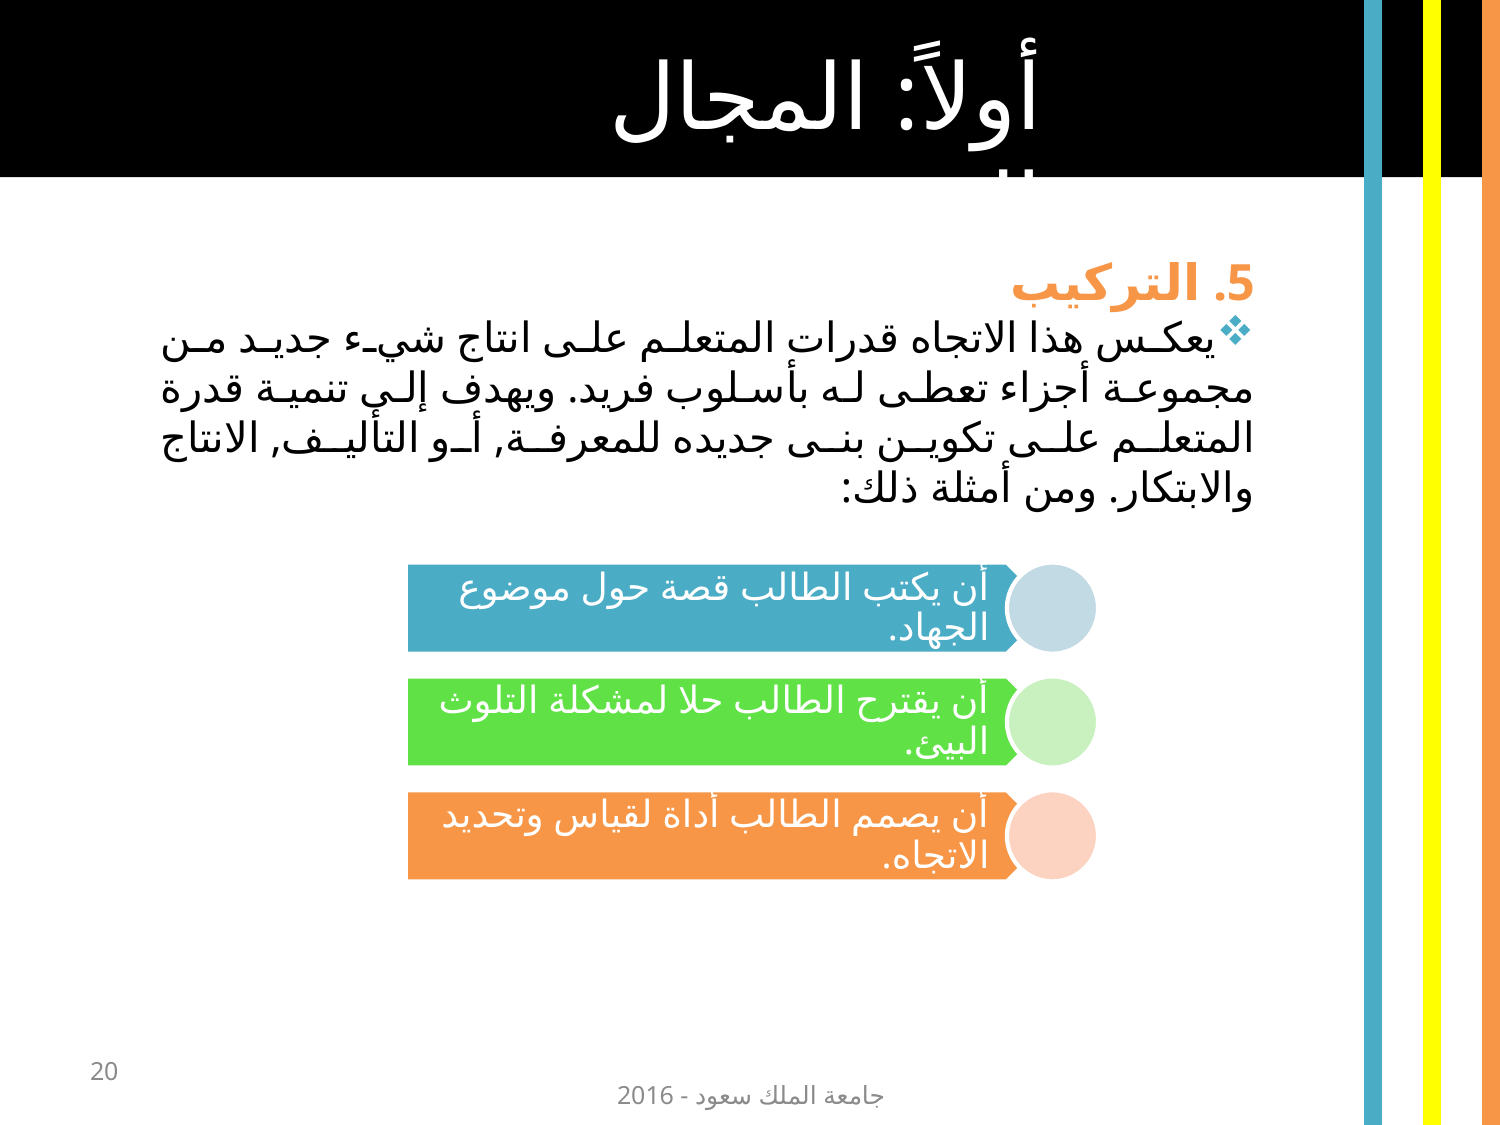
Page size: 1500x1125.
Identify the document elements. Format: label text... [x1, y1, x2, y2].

text_box [1443, 0, 1480, 179]
text_box [1421, 0, 1443, 1125]
footer جامعة الملك سعود - 2016 [513, 1065, 989, 1125]
text_box 5. التركيب يعكس هذا الاتجاه قدرات المتعلم على انتاج شيء جديد من مجموعة أجزاء تعطى له بأسلوب فريد. ويهدف إلى تنمية قدرة المتعلم على تكوين بنى جديده للمعرفة, أو التأليف, الانتاج والابتكار. ومن أمثلة ذلك: [145, 243, 1270, 519]
text_box [1480, 0, 1500, 1125]
text_box [1362, 0, 1384, 1125]
text_box [1384, 0, 1421, 179]
slide_number 20 [75, 1042, 425, 1103]
text_box [0, 0, 1362, 179]
text_box أولاً: المجال المعرفي [360, 30, 1058, 243]
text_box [265, 562, 1239, 882]
